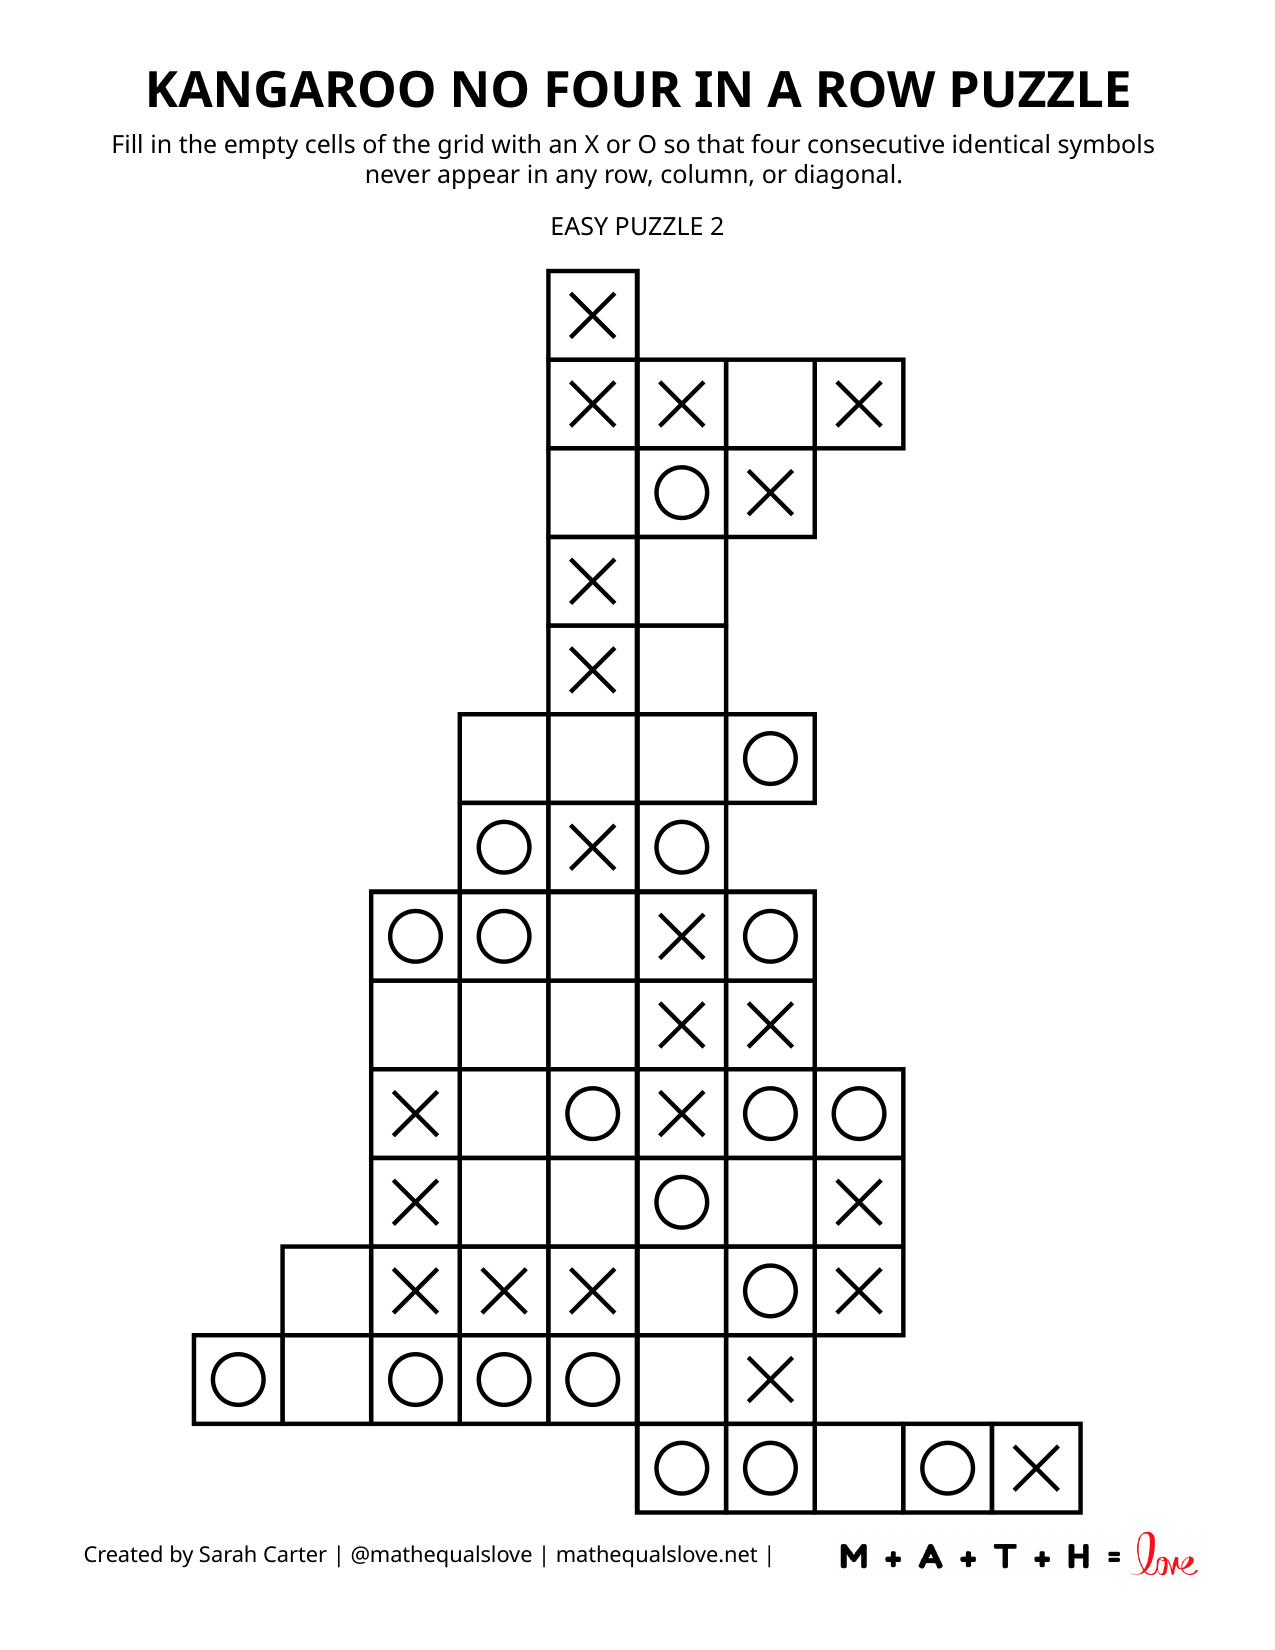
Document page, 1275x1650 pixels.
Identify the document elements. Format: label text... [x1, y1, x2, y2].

picture [188, 266, 1086, 1518]
picture [826, 1528, 1207, 1580]
text_box Created by Sarah Carter | @mathequalslove | mathequalslove.net | [68, 1533, 826, 1575]
text_box KANGAROO NO FOUR IN A ROW PUZZLE [66, 49, 1211, 120]
text_box Fill in the empty cells of the grid with an X or O so that four consecutive identical symbols never appear in any row, column, or diagonal. [0, 120, 1275, 196]
text_box EASY PUZZLE 2 [189, 210, 1086, 262]
